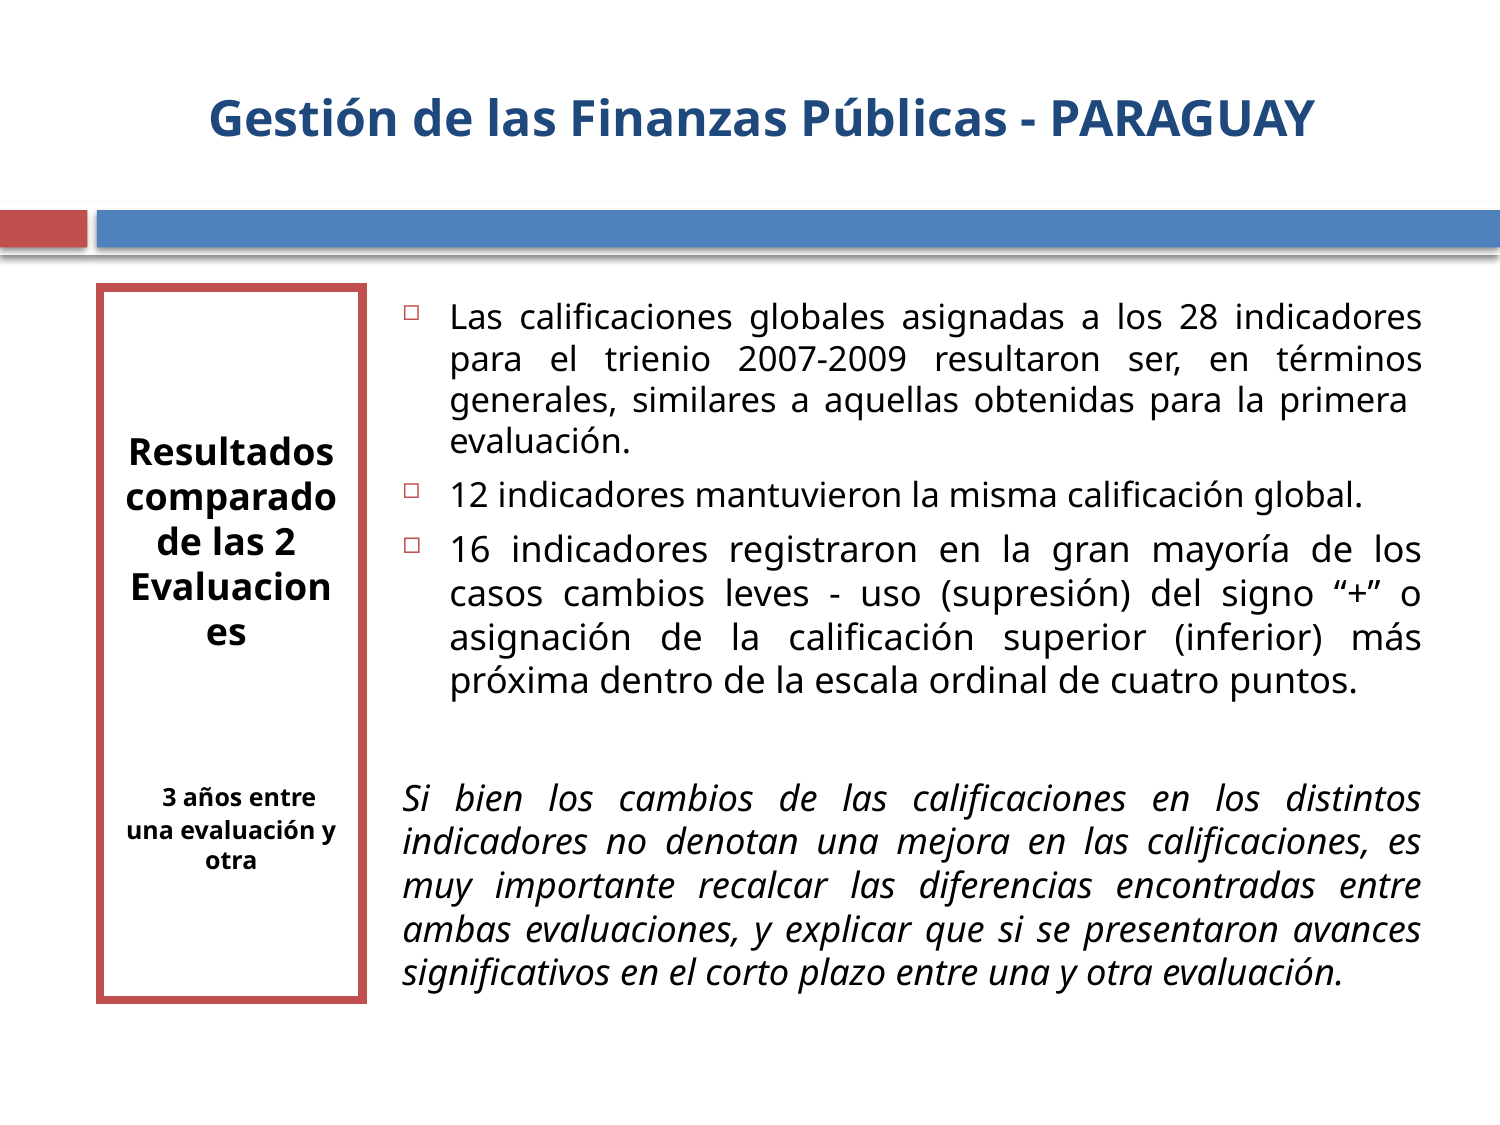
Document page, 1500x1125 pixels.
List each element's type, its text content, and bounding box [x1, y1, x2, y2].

list Las calificaciones globales asignadas a los 28 indicadores para el trienio 2007-2009 resultaron ser, en términos generales, similares a aquellas obtenidas para la primera evaluación. 12 indicadores mantuvieron la misma calificación global. 16 indicadores registraron en la gran mayoría de los casos cambios leves - uso (supresión) del signo “+” o asignación de la calificación superior (inferior) más próxima dentro de la escala ordinal de cuatro puntos. Si bien los cambios de las calificaciones en los distintos indicadores no denotan una mejora en las calificaciones, es muy importante recalcar las diferencias encontradas entre ambas evaluaciones, y explicar que si se presentaron avances significativos en el corto plazo entre una y otra evaluación. [387, 287, 1438, 1013]
list Resultados comparado de las 2 Evaluaciones 3 años entre una evaluación y otra [96, 283, 367, 1004]
title Gestión de las Finanzas Públicas - PARAGUAY [99, 44, 1425, 188]
